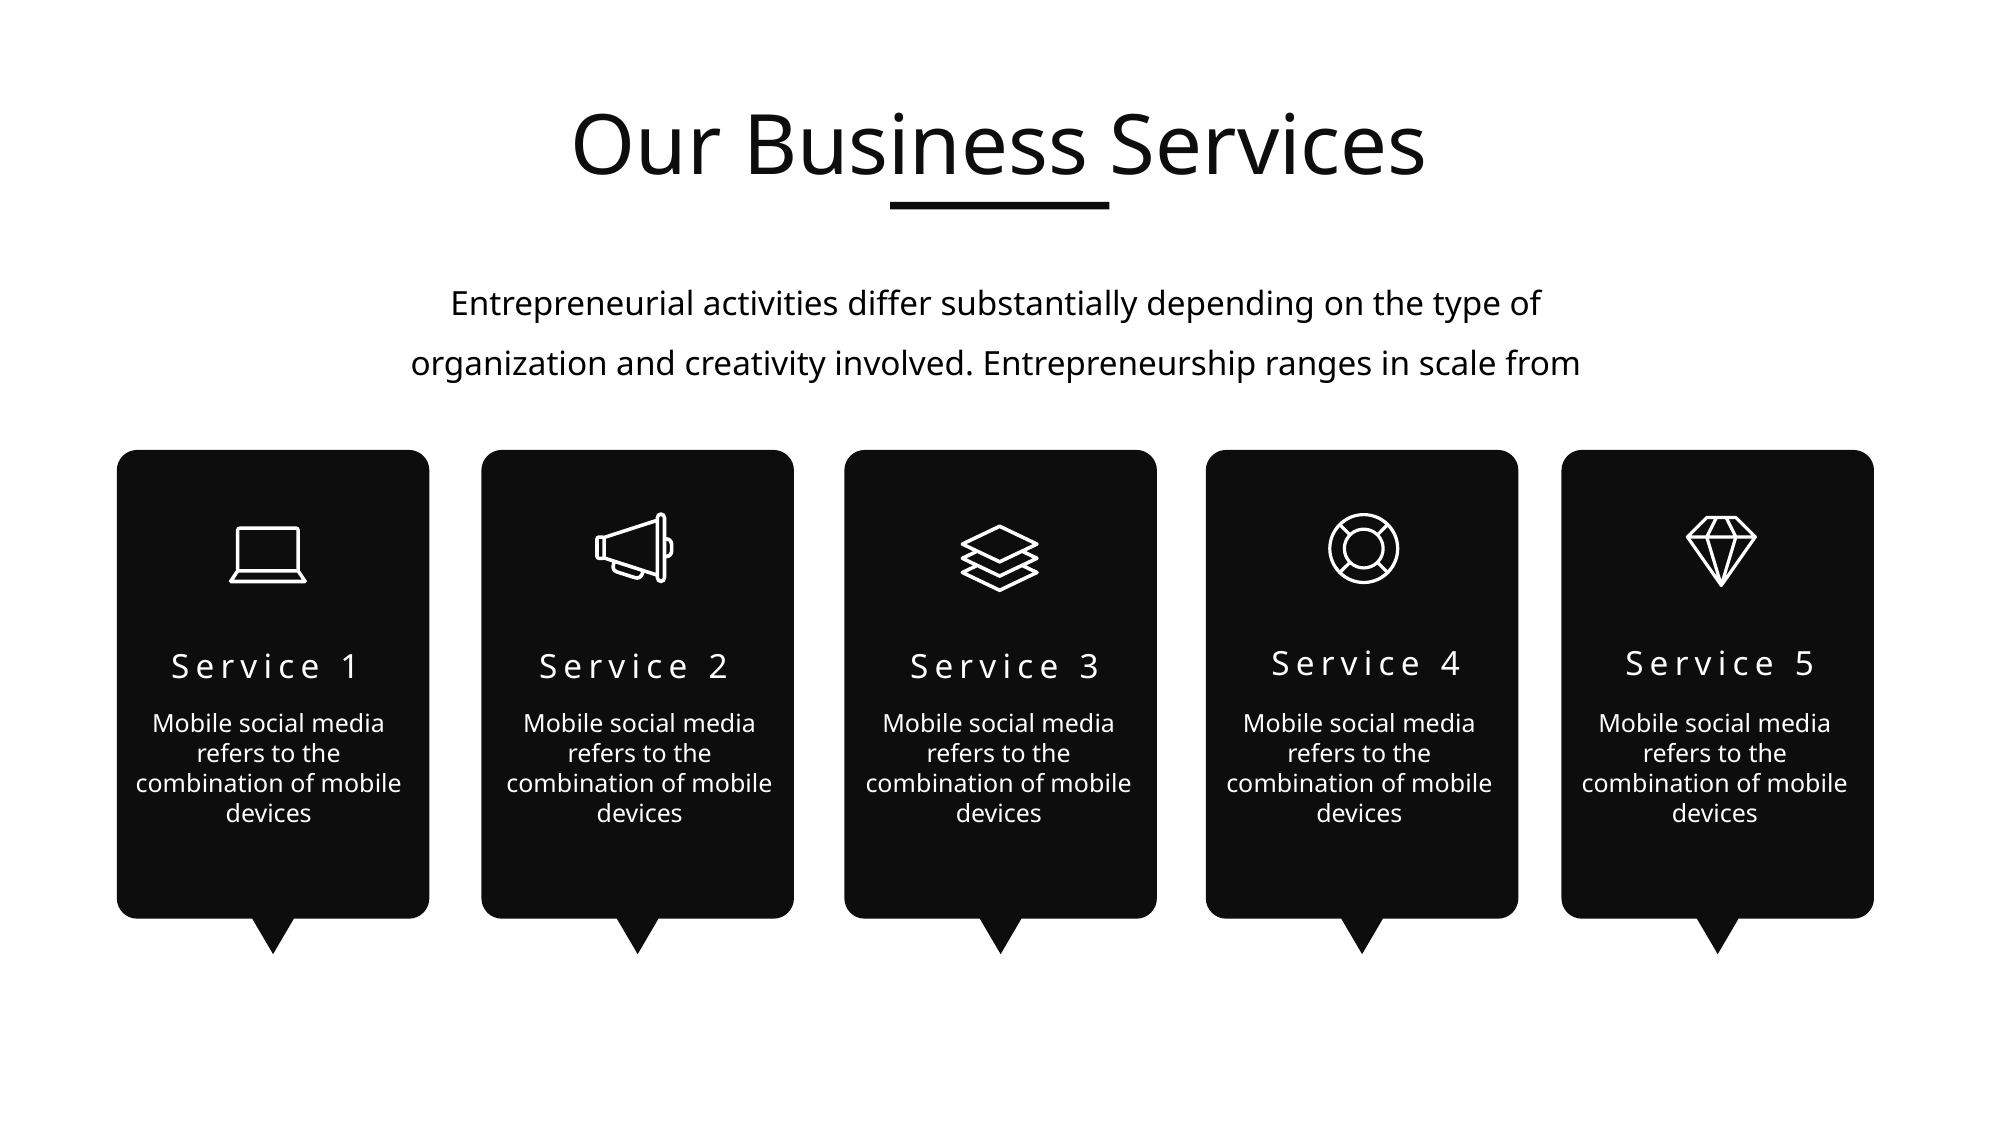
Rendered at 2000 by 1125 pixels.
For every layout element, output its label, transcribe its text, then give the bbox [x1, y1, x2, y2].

text_box [595, 512, 674, 584]
text_box [960, 524, 1039, 593]
text_box Mobile social media refers to the combination of mobile devices [1566, 699, 1864, 835]
text_box Service 1 [155, 637, 375, 693]
text_box Mobile social media refers to the combination of mobile devices [850, 699, 1148, 835]
text_box [844, 449, 1157, 955]
text_box [1685, 515, 1757, 588]
text_box [1561, 449, 1874, 955]
text_box Mobile social media refers to the combination of mobile devices [120, 699, 418, 835]
text_box [116, 449, 430, 955]
text_box [481, 449, 794, 955]
text_box Service 5 [1610, 634, 1830, 690]
text_box [1205, 449, 1519, 955]
text_box Service 4 [1256, 634, 1476, 690]
text_box Entrepreneurial activities differ substantially depending on the type of organization and creativity involved. Entrepreneurship ranges in scale from [377, 254, 1617, 390]
text_box Our Business Services [0, 96, 2000, 187]
text_box Service 2 [524, 637, 744, 693]
text_box Mobile social media refers to the combination of mobile devices [1211, 699, 1508, 835]
text_box [888, 200, 1111, 211]
text_box Mobile social media refers to the combination of mobile devices [491, 699, 789, 835]
text_box Service 3 [895, 637, 1115, 693]
text_box [1328, 513, 1400, 585]
text_box [228, 526, 308, 584]
